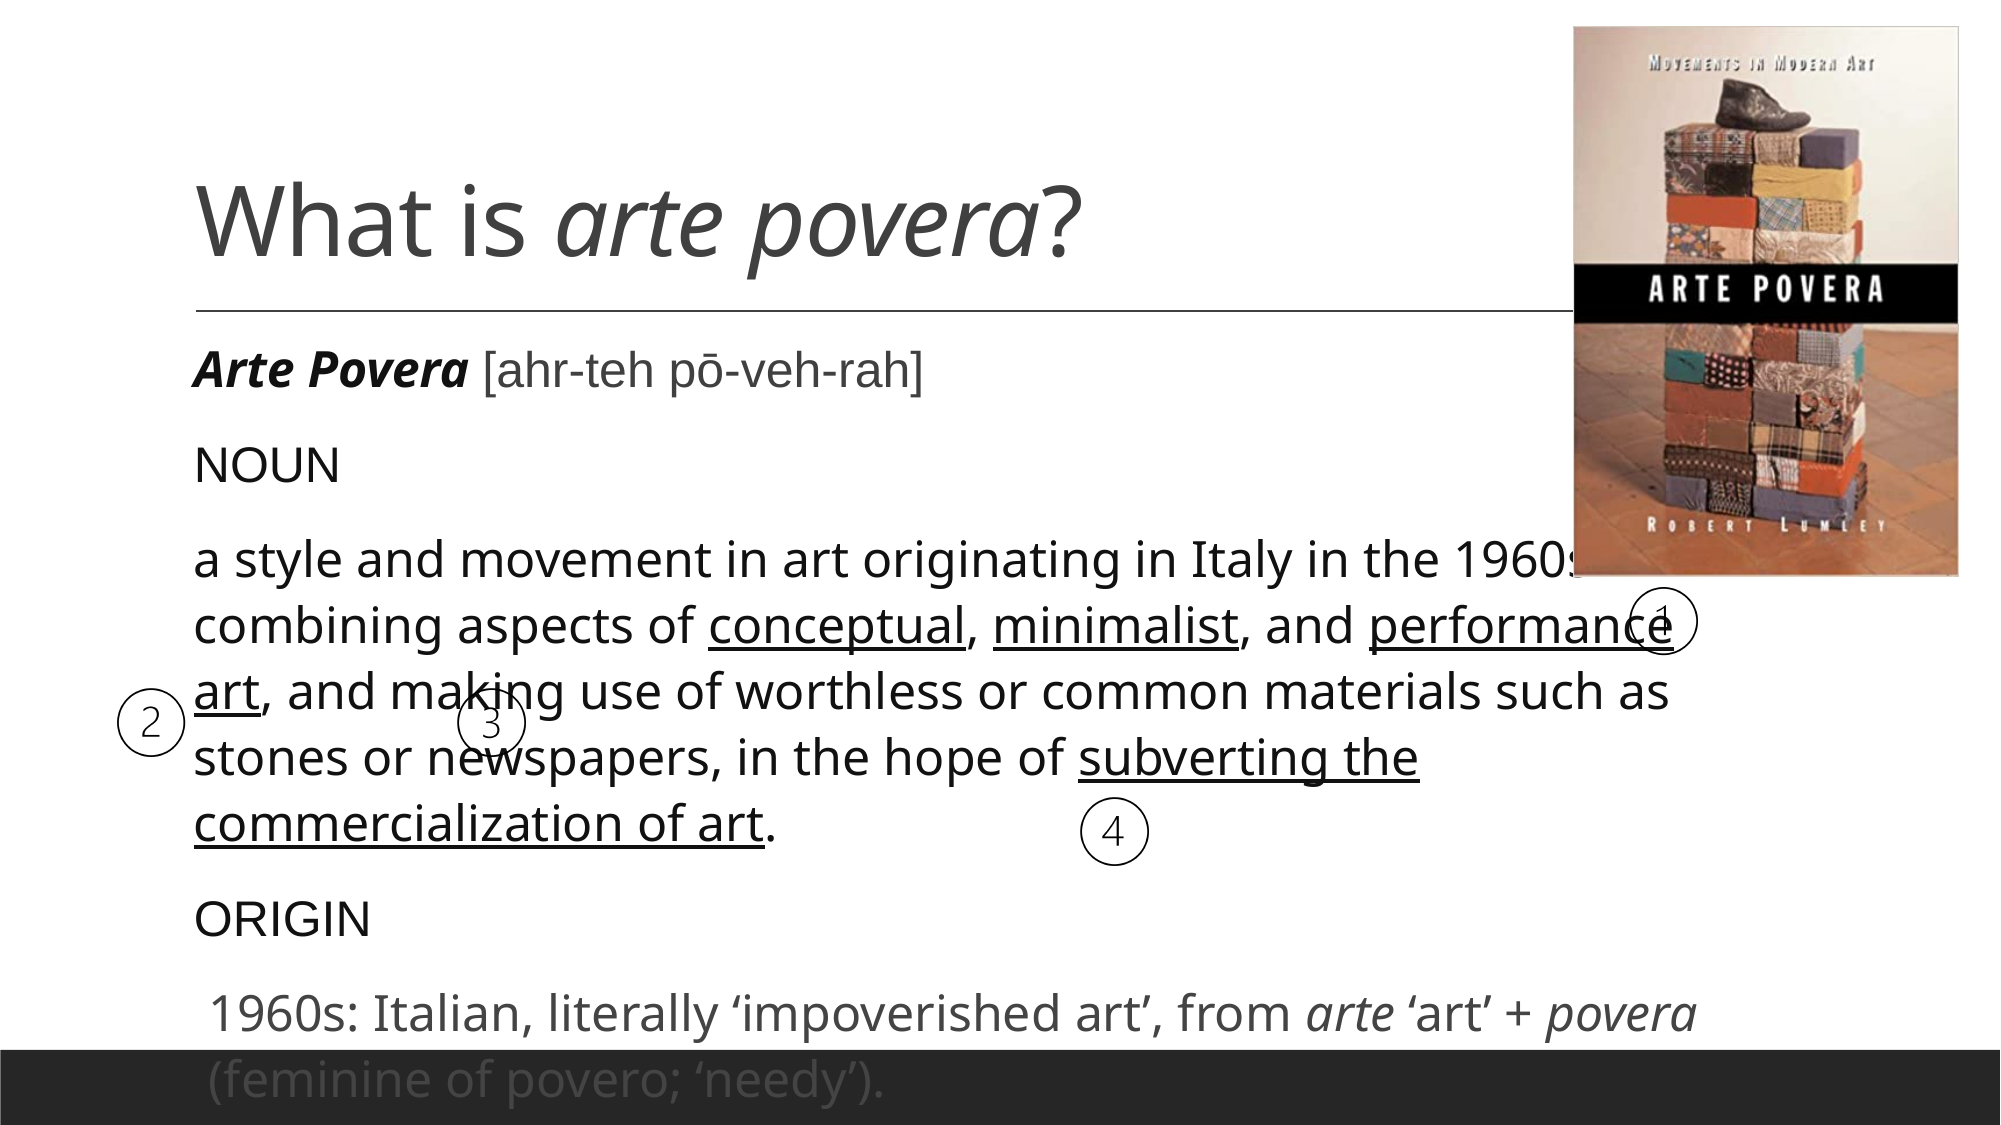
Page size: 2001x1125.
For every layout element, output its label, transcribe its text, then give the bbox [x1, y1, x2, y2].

title What is arte povera? [180, 47, 1570, 285]
picture [447, 679, 535, 767]
list Arte Povera [ahr-teh pō-veh-rah] NOUN a style and movement in art originating in Italy in the 1960s combining aspects of conceptual, minimalist, and performance art, and making use of worthless or common materials such as stones or newspapers, in the hope of subverting the commercialization of art. ORIGIN 1960s: Italian, literally ‘impoverished art’, from arte ‘art’ + povera (feminine of povero; ‘needy’). [194, 323, 1744, 941]
picture [1071, 788, 1159, 876]
picture [1572, 25, 1960, 665]
picture [107, 679, 195, 767]
